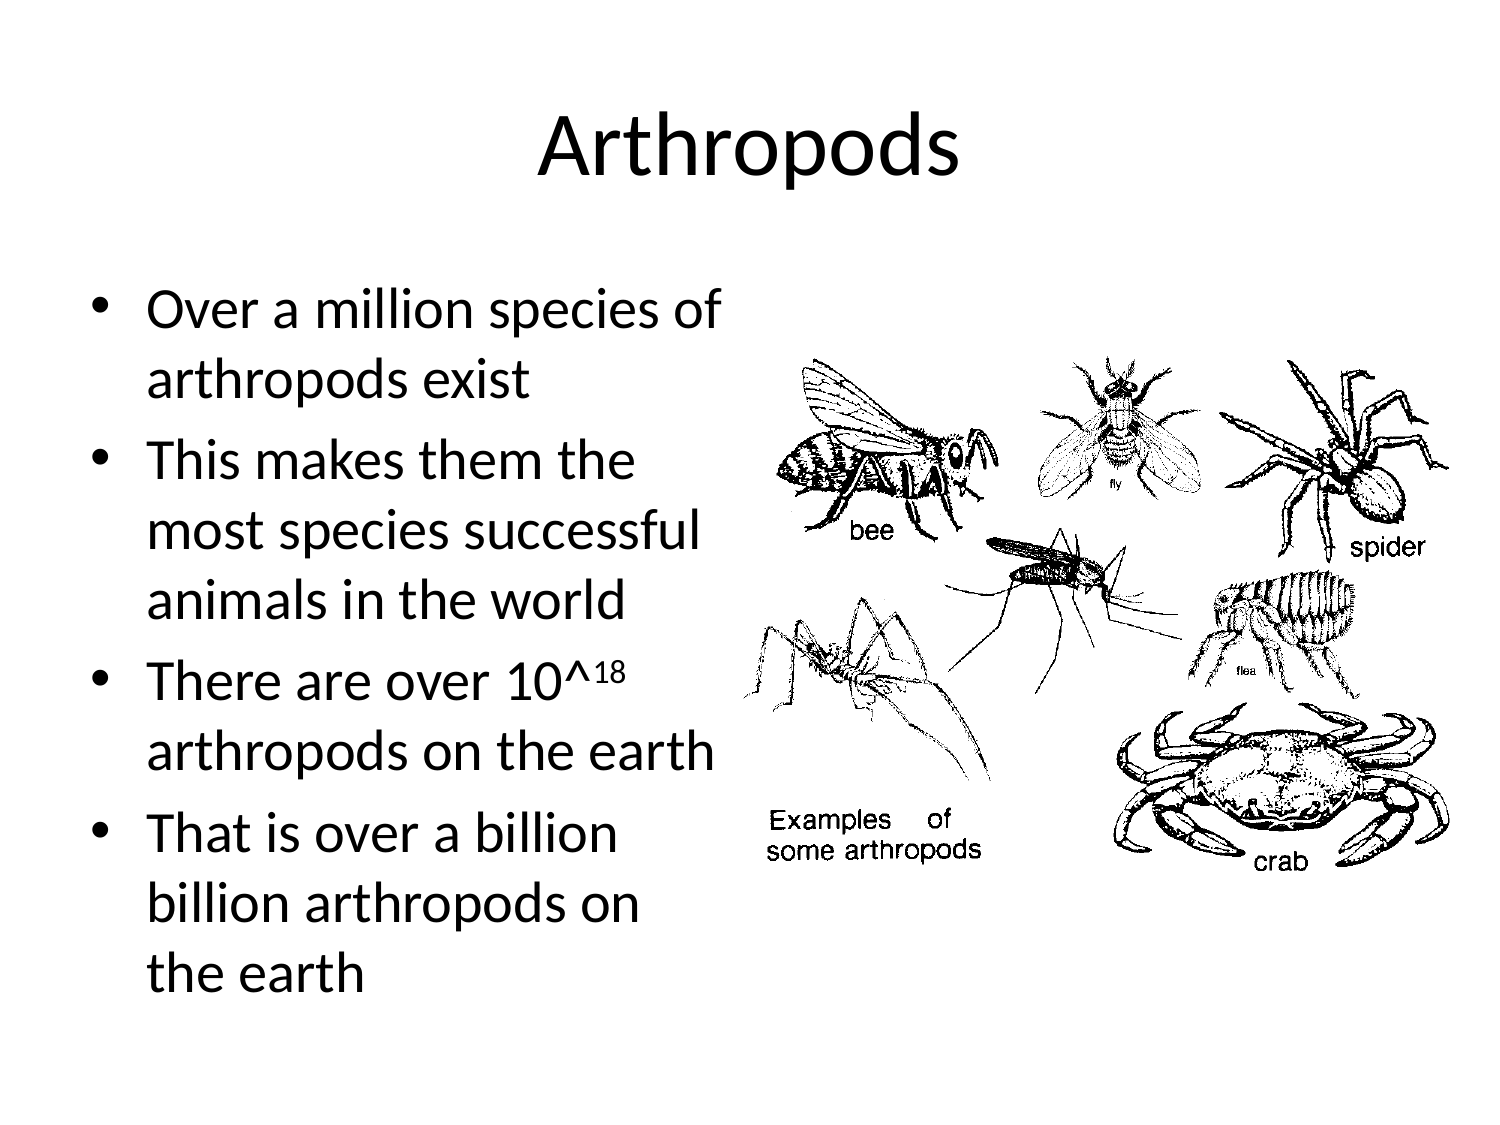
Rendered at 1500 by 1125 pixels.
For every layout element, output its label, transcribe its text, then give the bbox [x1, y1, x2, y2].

title Arthropods [75, 45, 1425, 233]
list Over a million species of arthropods exist This makes them the most species successful animals in the world There are over 10^18 arthropods on the earth That is over a billion billion arthropods on the earth [75, 262, 738, 1038]
picture [740, 349, 1456, 874]
